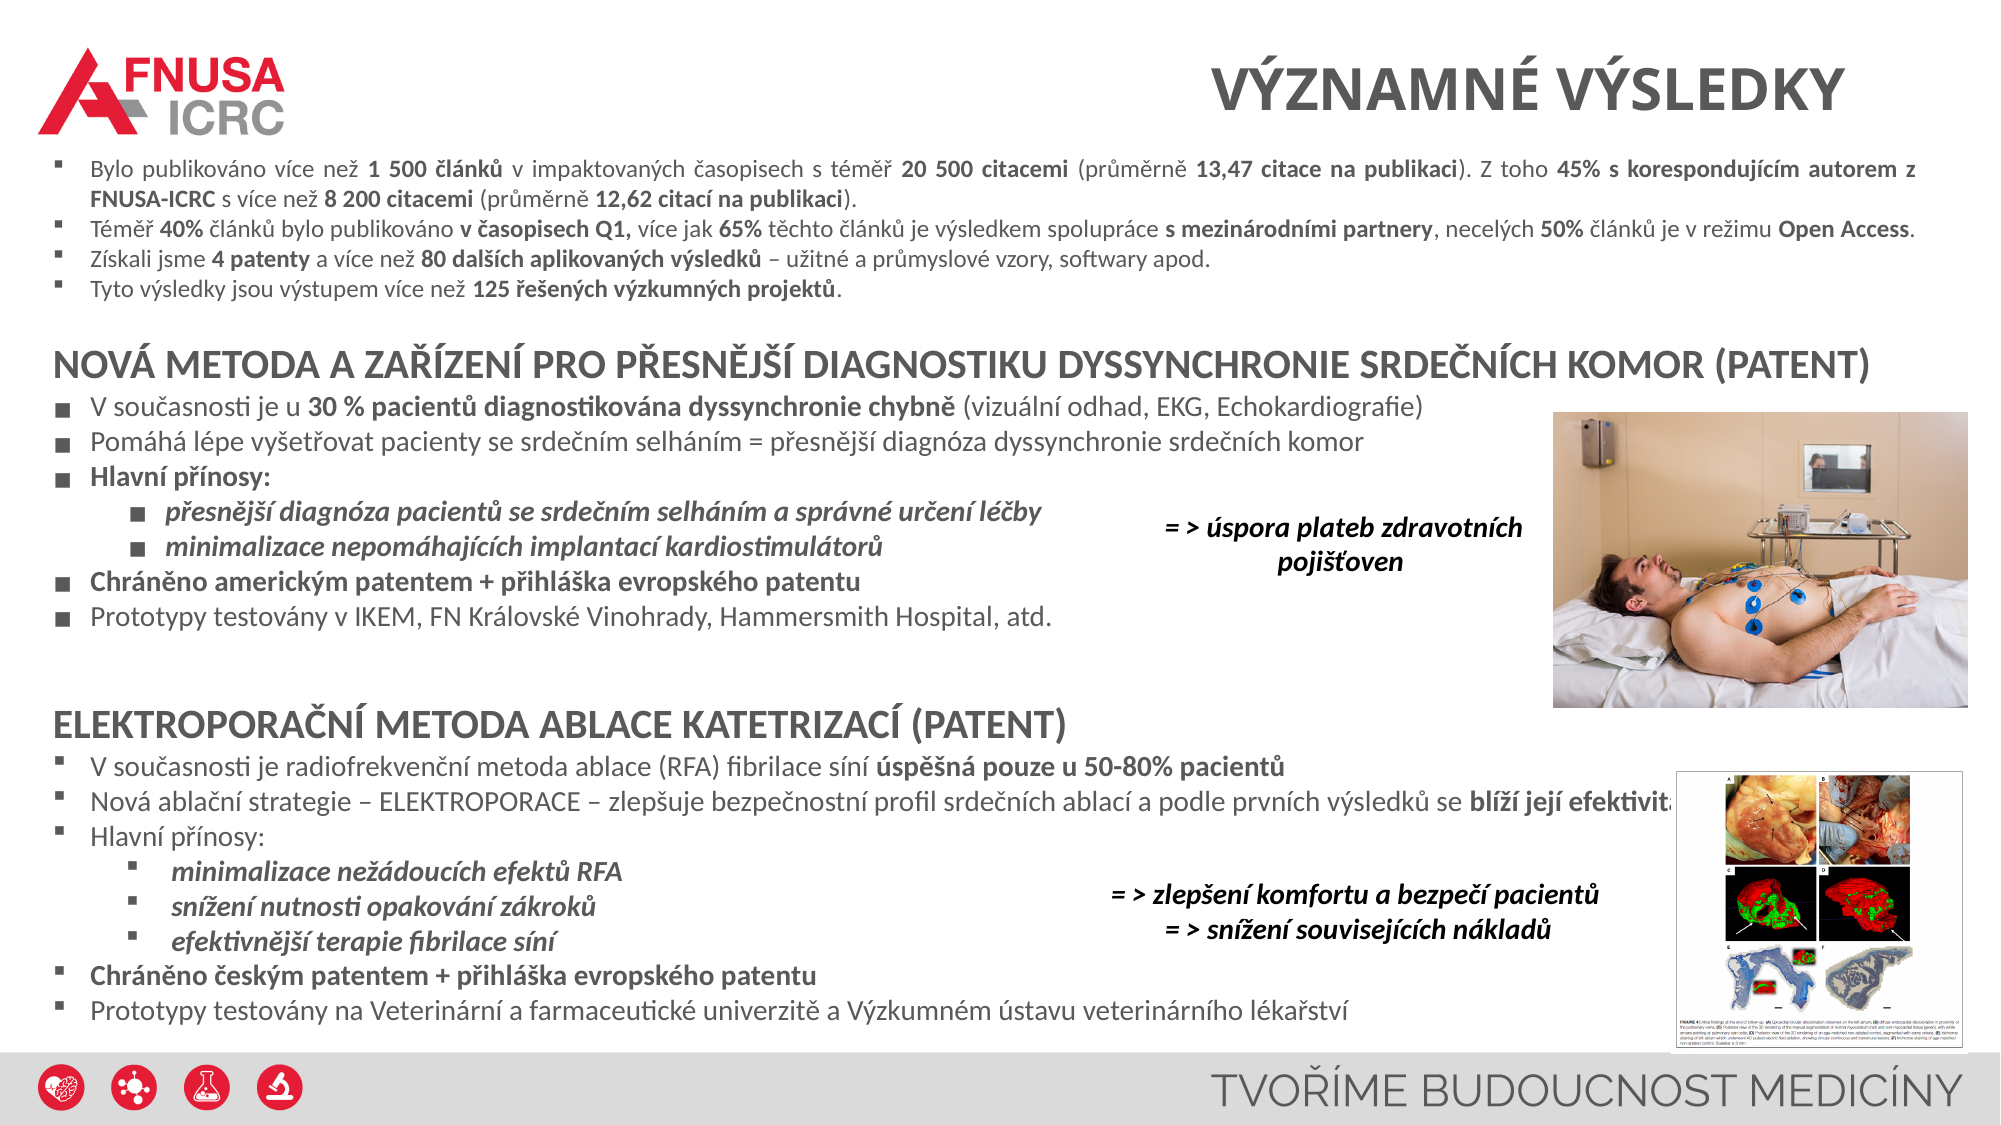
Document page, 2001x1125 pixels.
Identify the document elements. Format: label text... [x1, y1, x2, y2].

picture [0, 0, 2001, 1125]
text_box = > zlepšení komfortu a bezpečí pacientů = > snížení souvisejících nákladů [1081, 867, 1637, 953]
list Bylo publikováno více než 1 500 článků v impaktovaných časopisech s téměř 20 500 citacemi (průměrně 13,47 citace na publikaci). Z toho 45% s korespondujícím autorem z FNUSA-ICRC s více než 8 200 citacemi (průměrně 12,62 citací na publikaci). Téměř 40% článků bylo publikováno v časopisech Q1, více jak 65% těchto článků je výsledkem spolupráce s mezinárodními partnery, necelých 50% článků je v režimu Open Access. Získali jsme 4 patenty a více než 80 dalších aplikovaných výsledků – užitné a průmyslové vzory, softwary apod. Tyto výsledky jsou výstupem více než 125 řešených výzkumných projektů. Nová metoda a zařízení pro přesnější diagnostiku dyssynchronie srdečních komor (PATENT) V současnosti je u 30 % pacientů diagnostikována dyssynchronie chybně (vizuální odhad, EKG, Echokardiografie) Pomáhá lépe vyšetřovat pacienty se srdečním selháním = přesnější diagnóza dyssynchronie srdečních komor Hlavní přínosy: přesnější diagnóza pacientů se srdečním selháním a správné určení léčby minimalizace nepomáhajících implantací kardiostimulátorů Chráněno americkým patentem + přihláška evropského patentu Prototypy testovány v IKEM, FN Královské Vinohrady, Hammersmith Hospital, atd. Elektroporační metoda ablace katetrizací (PATENT) V současnosti je radiofrekvenční metoda ablace (RFA) fibrilace síní úspěšná pouze u 50-80% pacientů Nová ablační strategie – Elektroporace – zlepšuje bezpečnostní profil srdečních ablací a podle prvních výsledků se blíží její efektivita 100% Hlavní přínosy: minimalizace nežádoucích efektů RFA snížení nutnosti opakování zákroků efektivnější terapie fibrilace síní Chráněno českým patentem + přihláška evropského patentu Prototypy testovány na Veterinární a farmaceutické univerzitě a Výzkumném ústavu veterinárního lékařství [37, 145, 1932, 1028]
text_box = > úspora plateb zdravotních pojišťoven [1095, 500, 1553, 586]
title VÝZNAMNÉ VÝSLEDKY [304, 54, 1861, 129]
